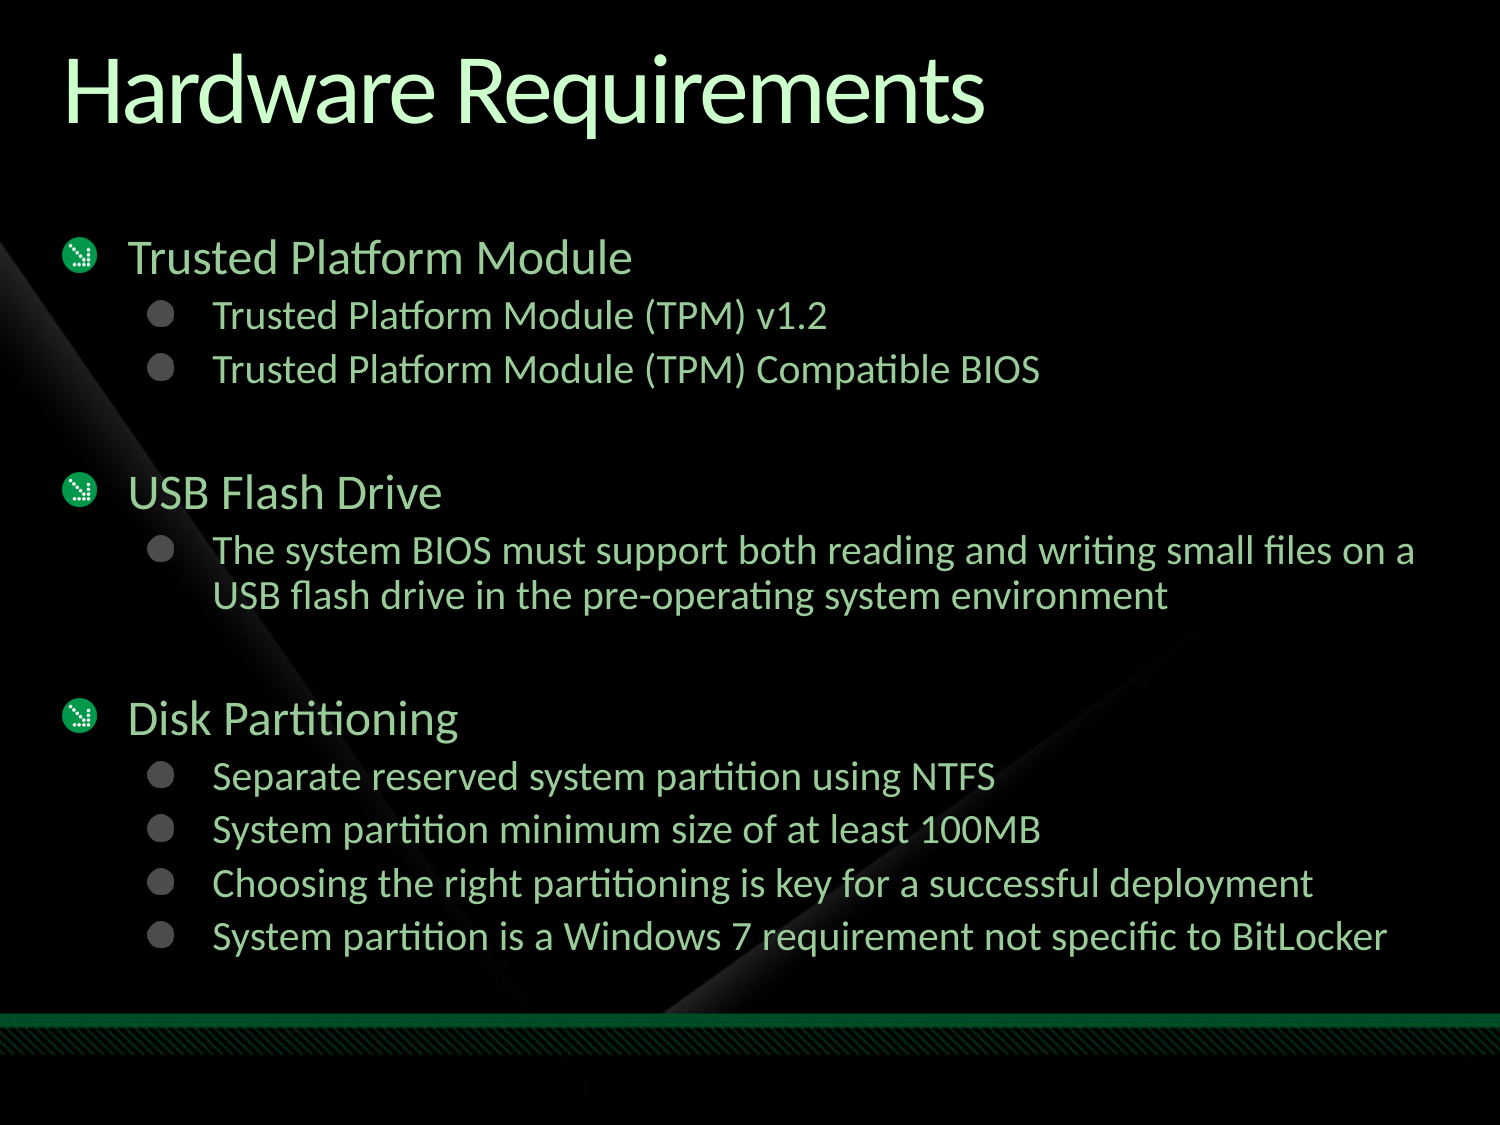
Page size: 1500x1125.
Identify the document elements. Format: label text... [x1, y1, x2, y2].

list Trusted Platform Module Trusted Platform Module (TPM) v1.2 Trusted Platform Module (TPM) Compatible BIOS USB Flash Drive The system BIOS must support both reading and writing small files on a USB flash drive in the pre-operating system environment Disk Partitioning Separate reserved system partition using NTFS System partition minimum size of at least 100MB Choosing the right partitioning is key for a successful deployment System partition is a Windows 7 requirement not specific to BitLocker [62, 231, 1438, 595]
picture [0, 0, 1500, 1125]
title Hardware Requirements [62, 37, 1438, 147]
